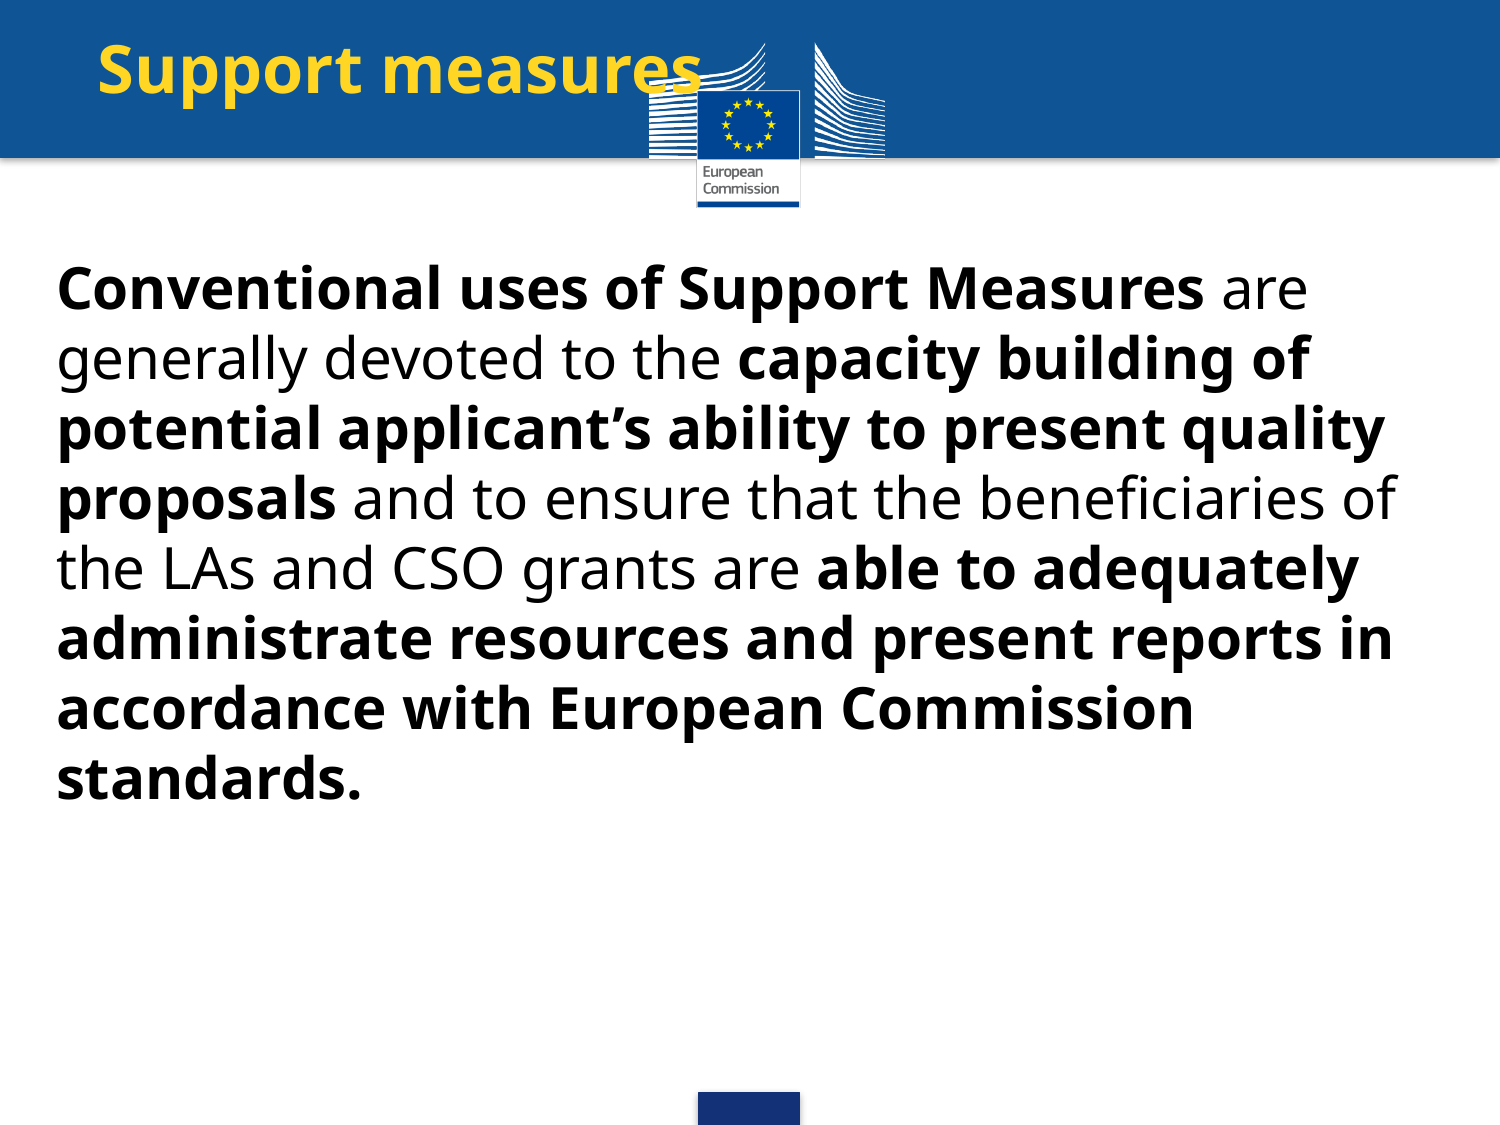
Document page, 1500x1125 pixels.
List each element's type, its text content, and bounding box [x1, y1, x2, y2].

text_box Conventional uses of Support Measures are generally devoted to the capacity building of potential applicant’s ability to present quality proposals and to ensure that the beneficiaries of the LAs and CSO grants are able to adequately administrate resources and present reports in accordance with European Commission standards. [41, 243, 1459, 889]
picture [649, 42, 885, 208]
text_box Support measures [83, 19, 720, 114]
